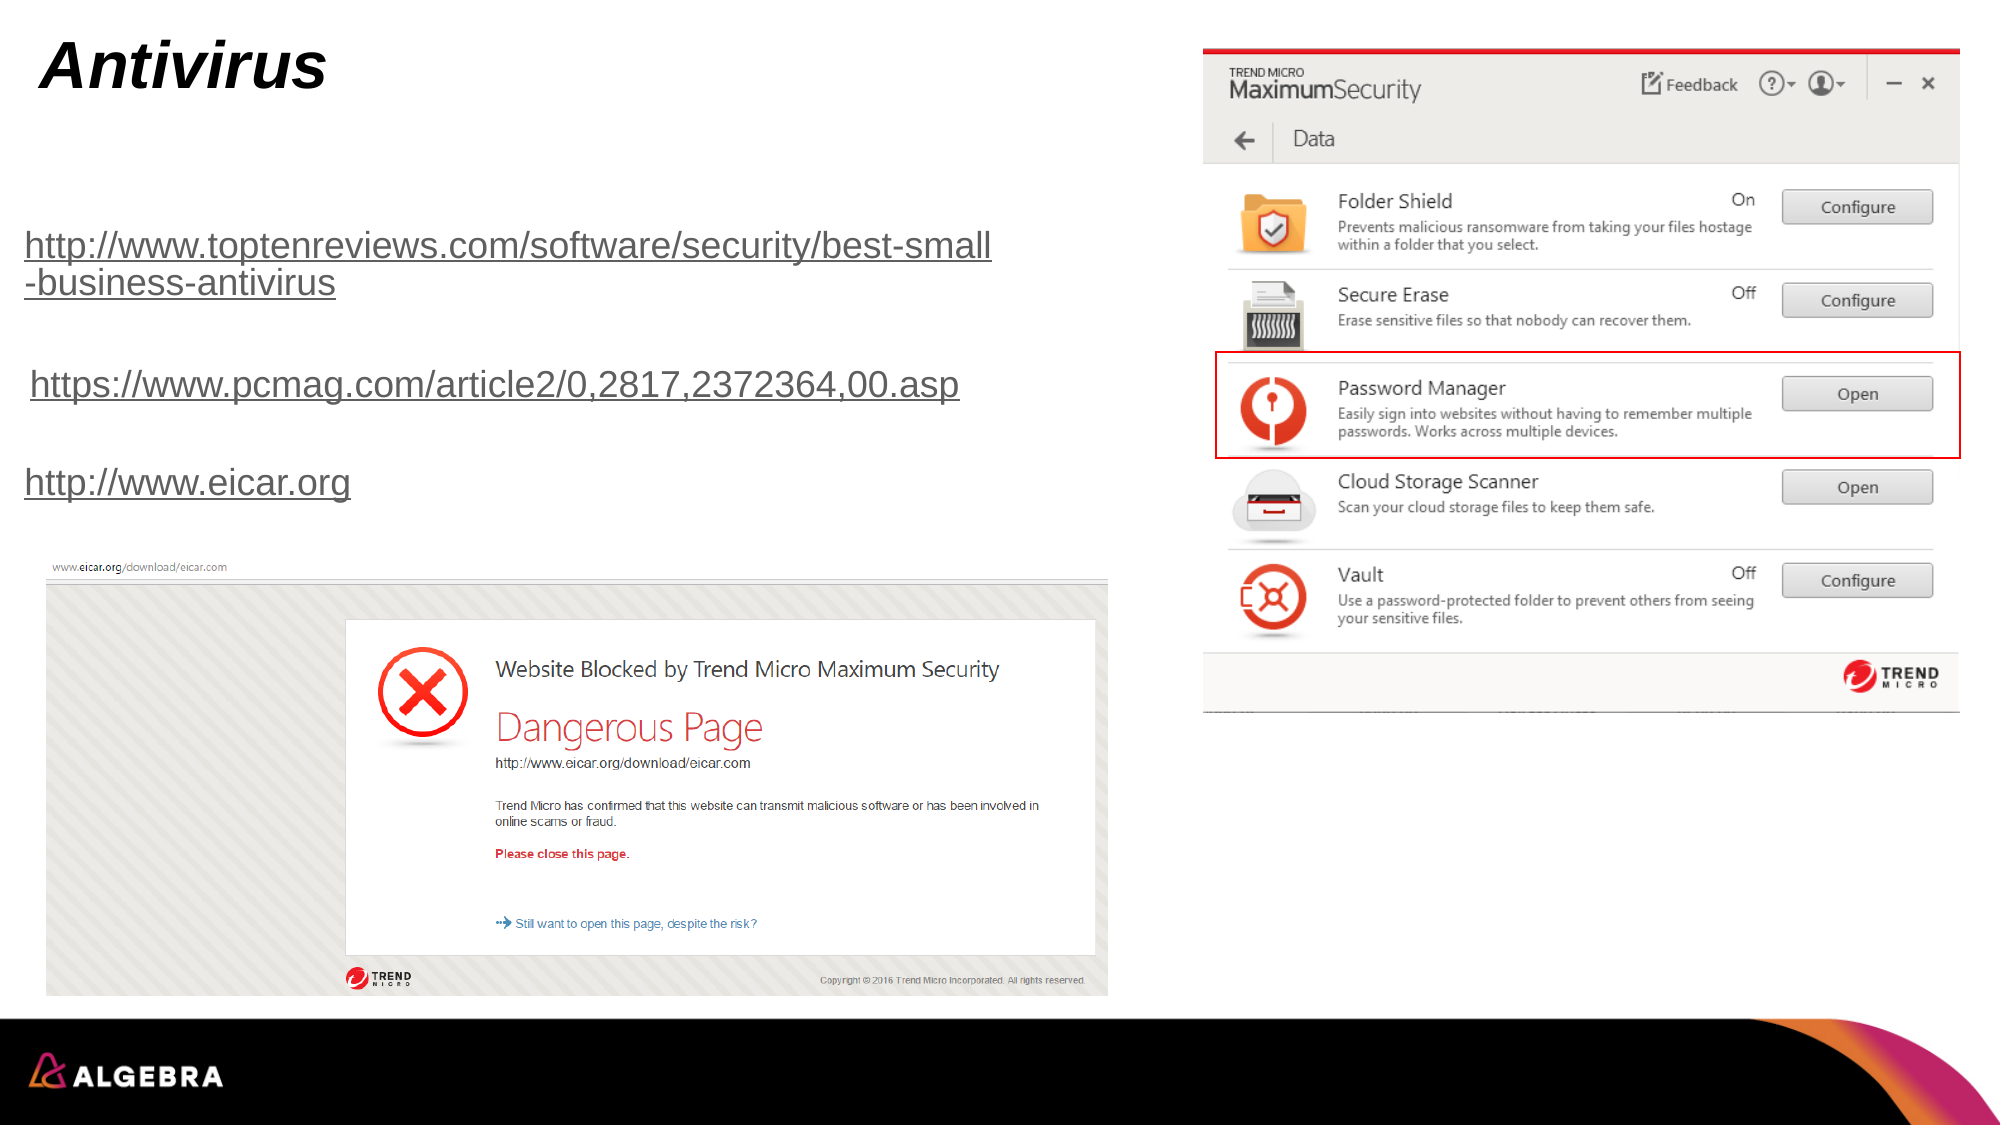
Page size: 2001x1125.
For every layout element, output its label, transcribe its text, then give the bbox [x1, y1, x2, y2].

title Antivirus [39, 23, 1989, 120]
text_box https://www.pcmag.com/article2/0,2817,2372364,00.asp [15, 352, 975, 457]
text_box http://www.eicar.org [9, 450, 767, 601]
picture [0, 0, 2001, 1125]
text_box http://www.toptenreviews.com/software/security/best-small-business-antivirus [9, 213, 1010, 319]
